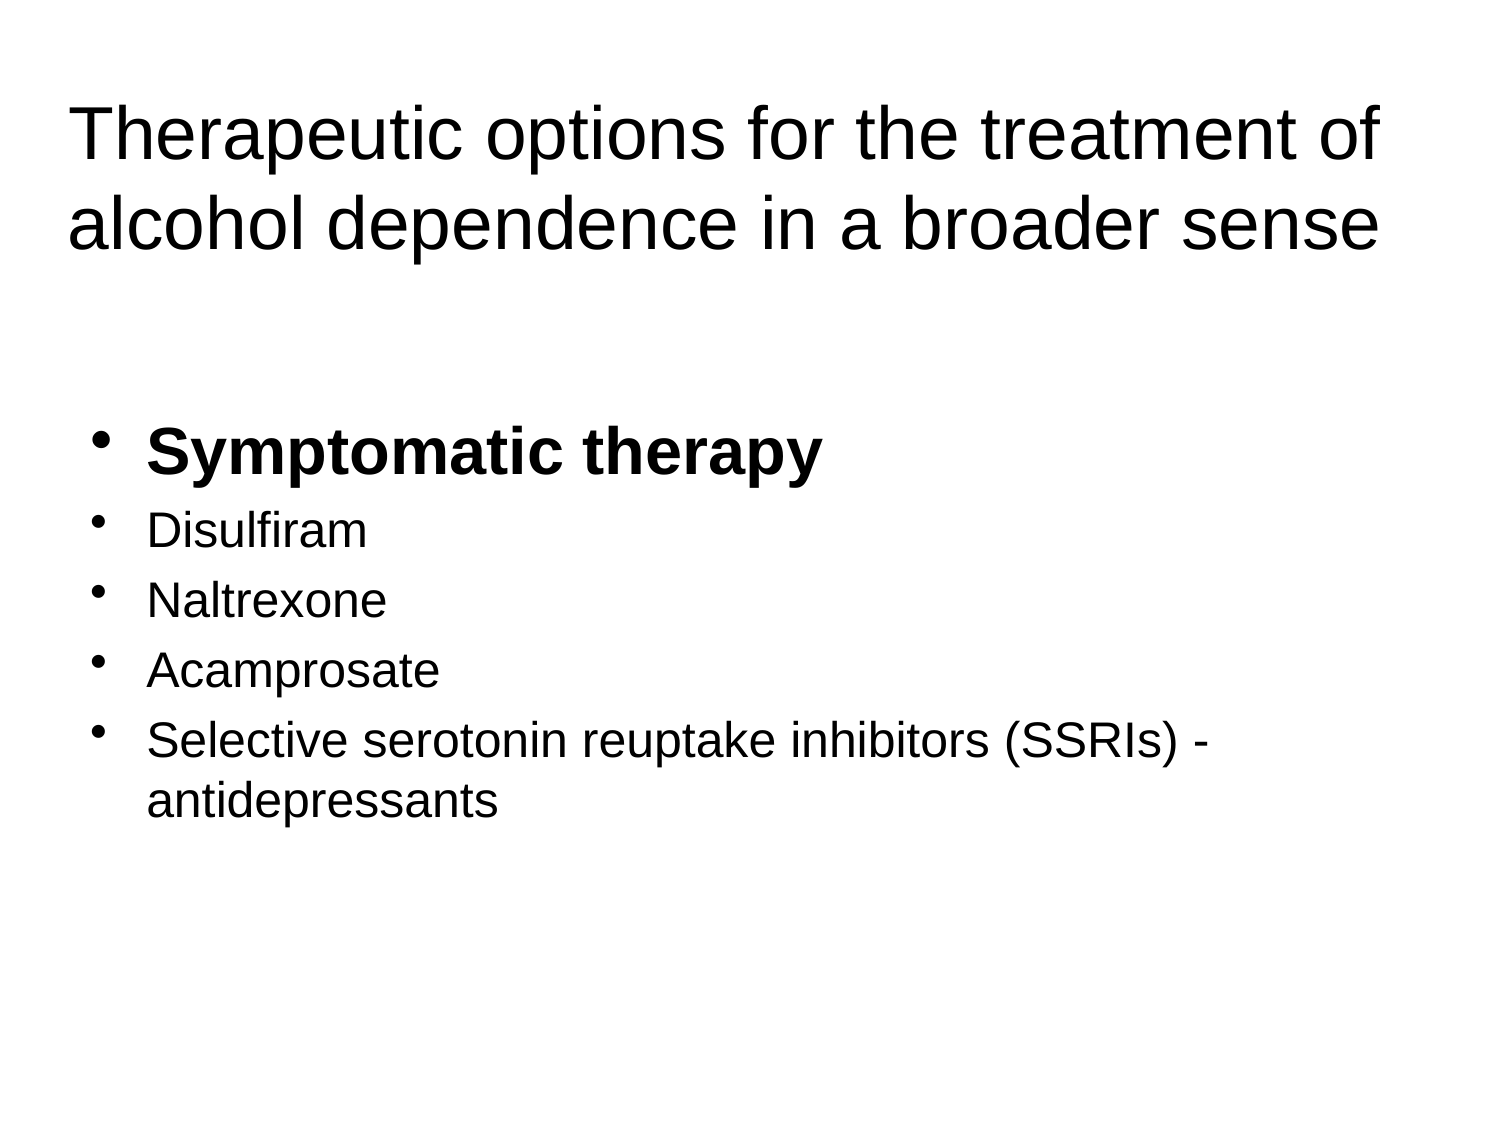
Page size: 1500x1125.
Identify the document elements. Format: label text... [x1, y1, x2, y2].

list Symptomatic therapy Disulfiram Naltrexone Acamprosate Selective serotonin reuptake inhibitors (SSRIs) - antidepressants [75, 399, 1425, 1005]
title Therapeutic options for the treatment of alcohol dependence in a broader sense [50, 87, 1400, 263]
